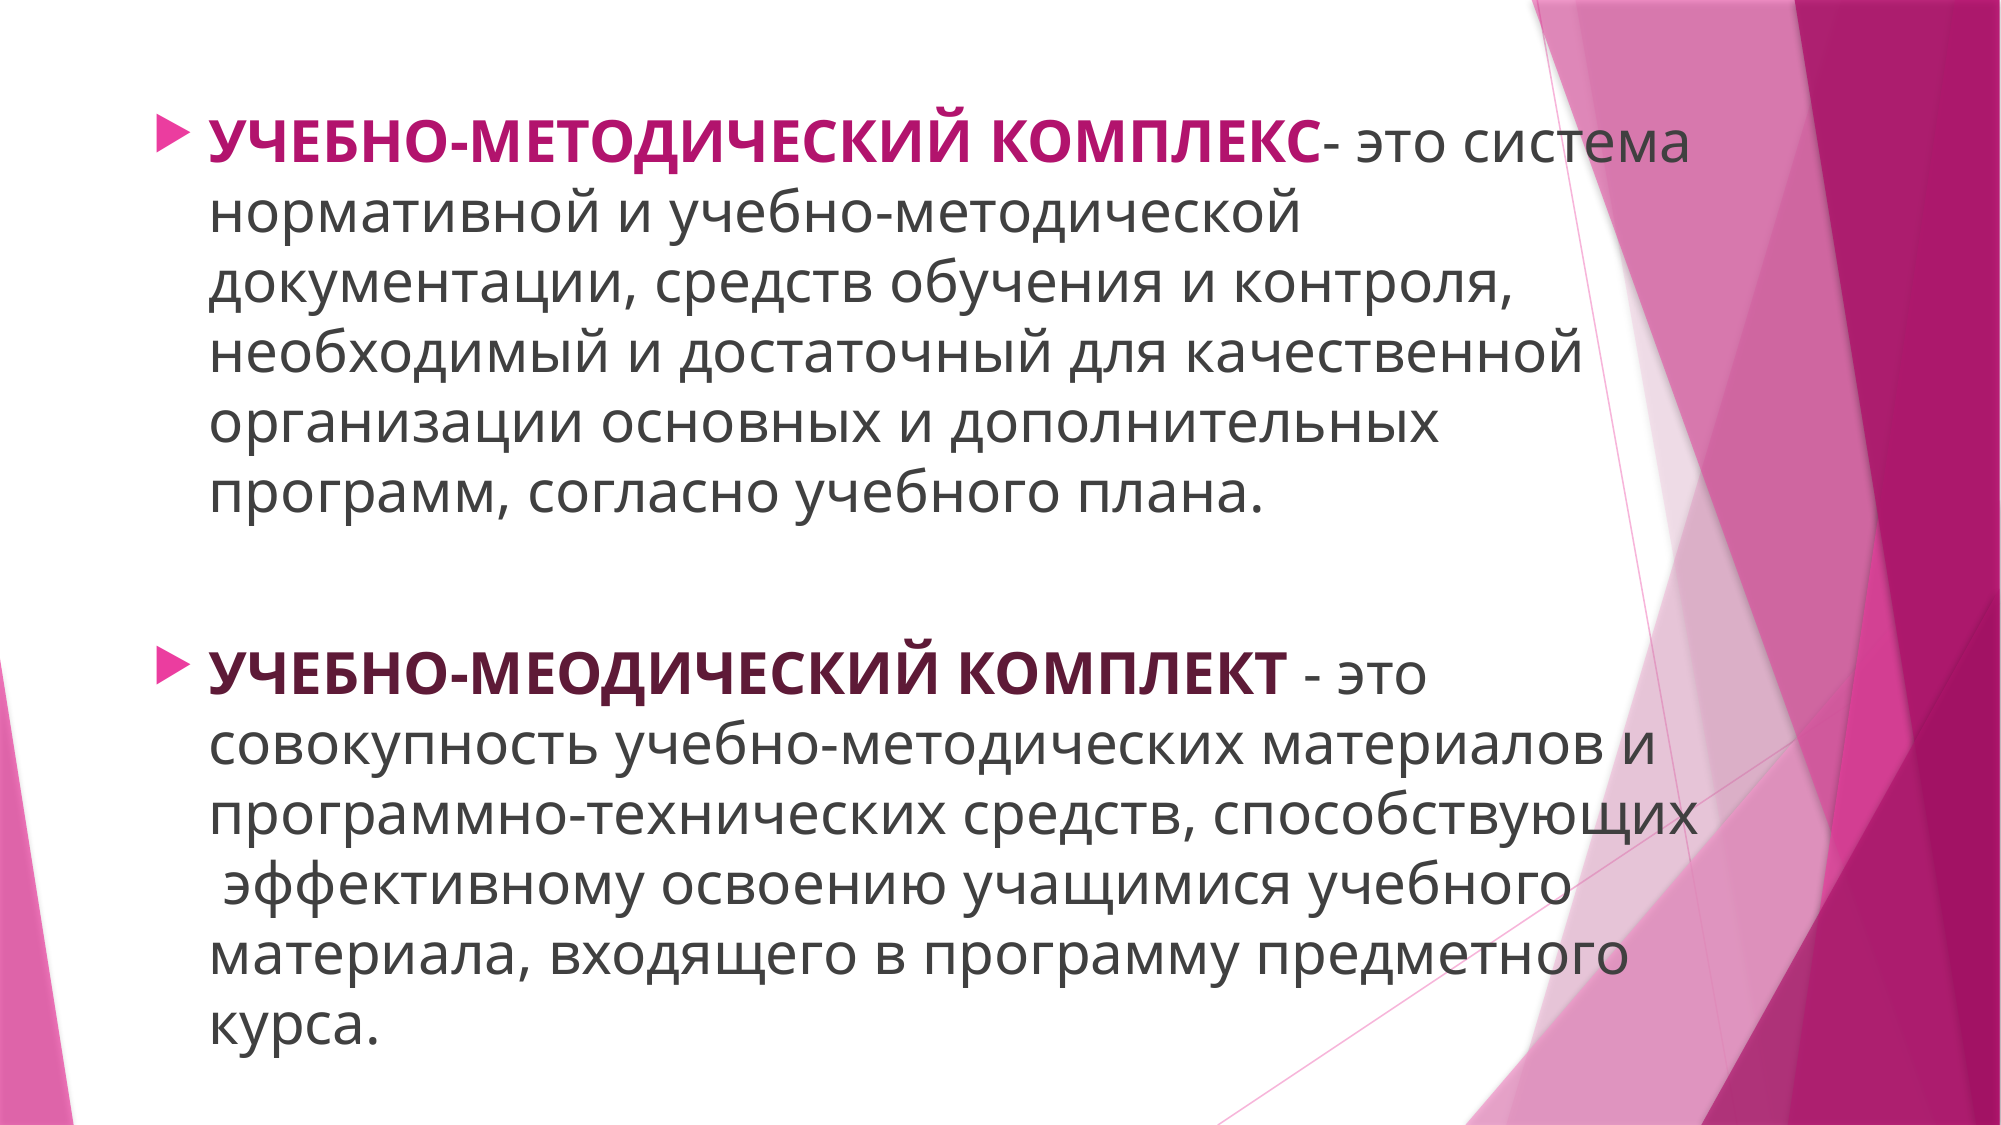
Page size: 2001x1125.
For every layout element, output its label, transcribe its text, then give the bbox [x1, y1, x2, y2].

list УЧЕБНО-МЕТОДИЧЕСКИЙ КОМПЛЕКС- это система нормативной и учебно-методической документации, средств обучения и контроля, необходимый и достаточный для качественной организации основных и дополнительных программ, согласно учебного плана. УЧЕБНО-МЕОДИЧЕСКИЙ КОМПЛЕКТ - это совокупность учебно-методических материалов и программно-технических средств, способствующих эффективному освоению учащимися учебного материала, входящего в программу предметного курса. [137, 97, 1716, 1014]
